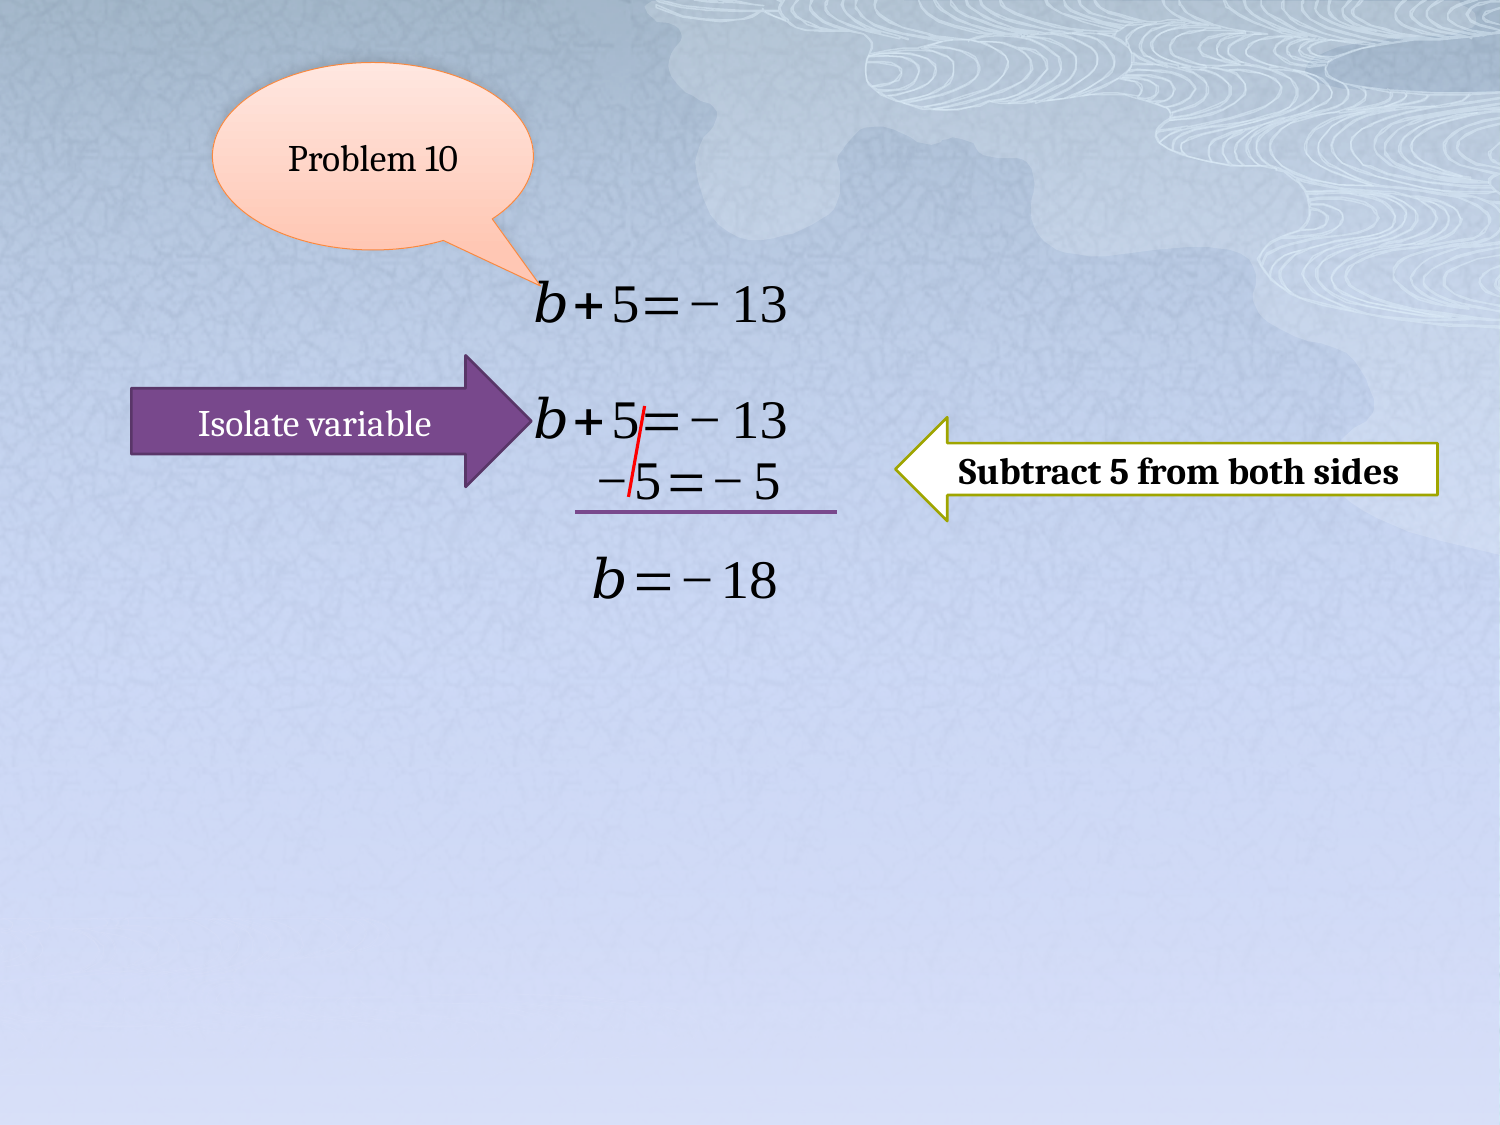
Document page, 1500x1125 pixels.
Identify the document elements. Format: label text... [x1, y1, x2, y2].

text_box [628, 406, 645, 497]
text_box Isolate variable [130, 354, 533, 489]
text_box Subtract 5 from both sides [894, 415, 1439, 523]
text_box Problem 10 [211, 61, 541, 287]
